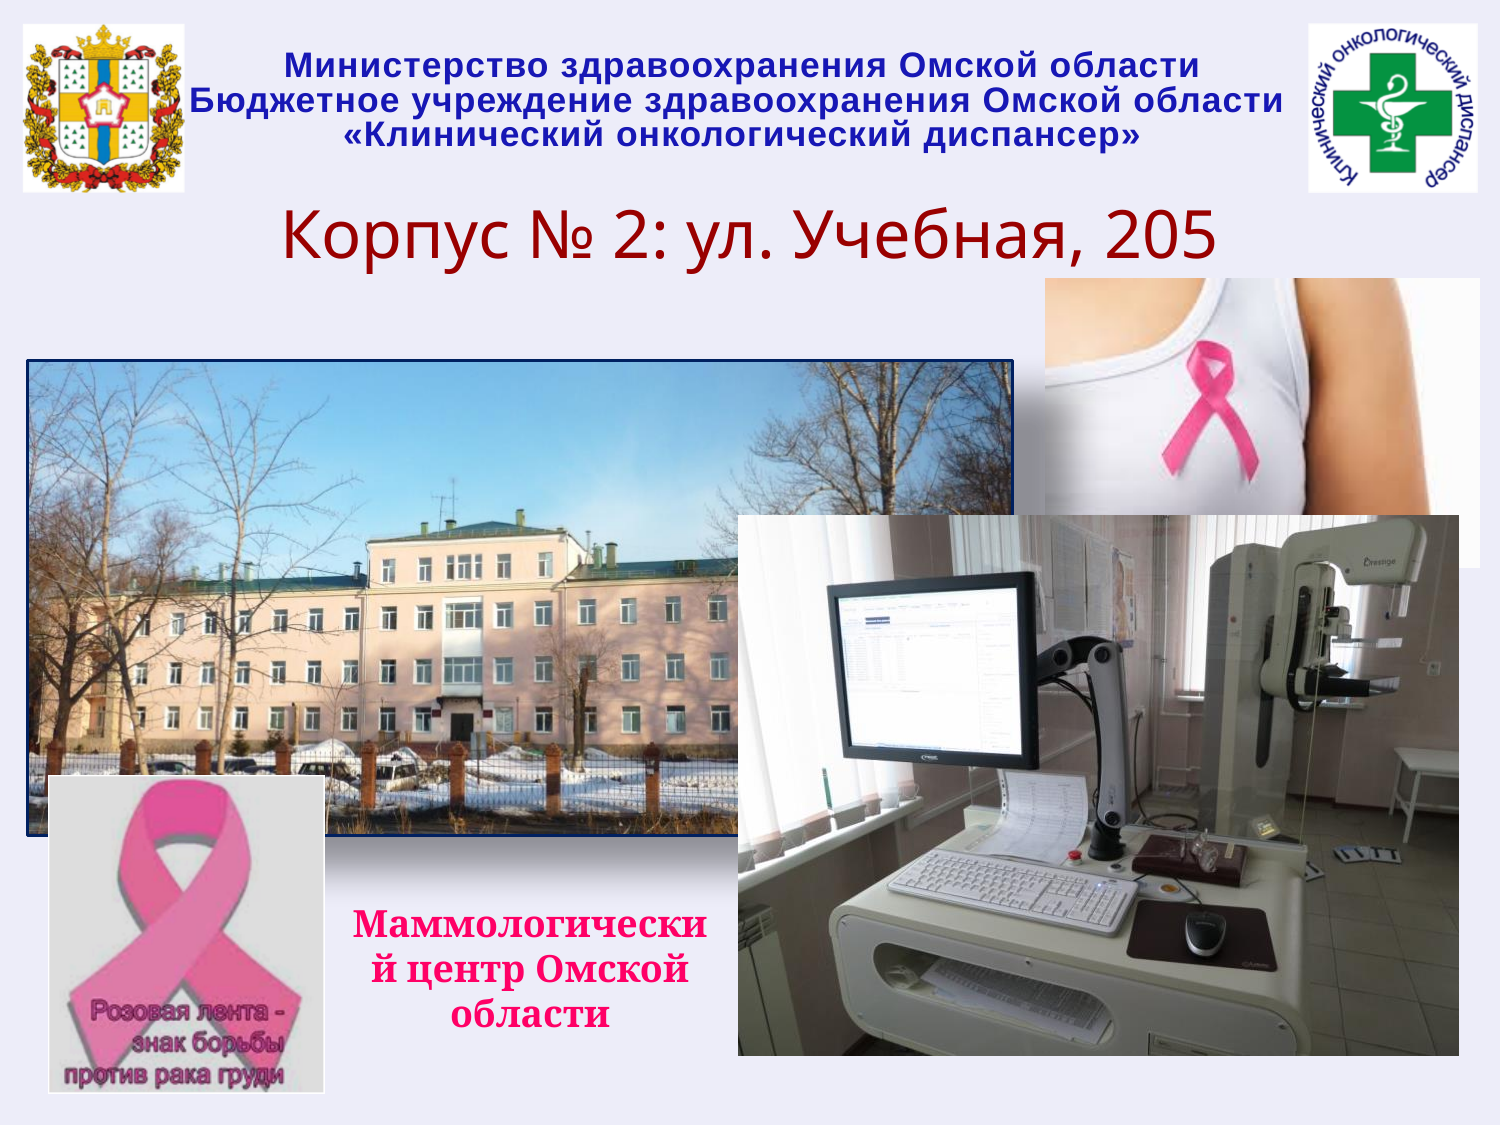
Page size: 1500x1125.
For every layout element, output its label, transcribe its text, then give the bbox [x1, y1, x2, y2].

picture [29, 278, 1480, 1095]
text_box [22, 23, 1478, 193]
text_box Корпус № 2: ул. Учебная, 205 [100, 210, 1400, 280]
text_box Маммологический центр Омской области [335, 892, 727, 1042]
